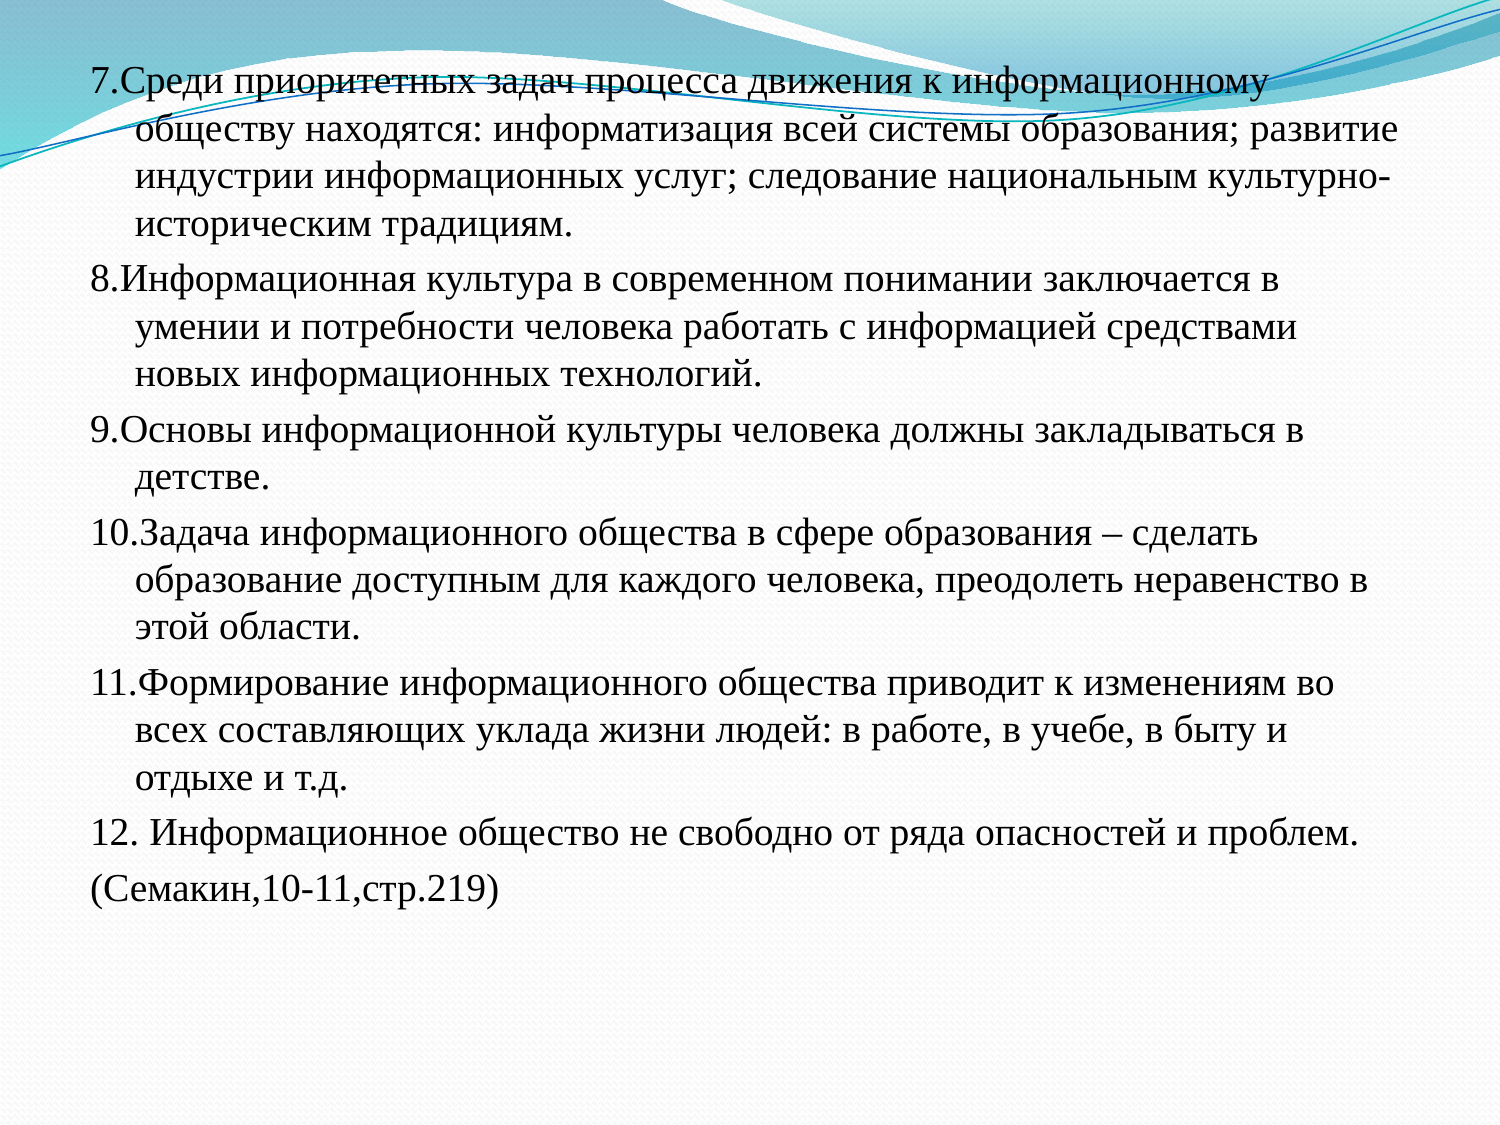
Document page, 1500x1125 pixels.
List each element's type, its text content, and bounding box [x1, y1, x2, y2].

list 7.Среди приоритетных задач процесса движения к информационному обществу находятся: информатизация всей системы образования; развитие индустрии информационных услуг; следование национальным культурно-историческим традициям. 8.Информационная культура в современном понимании заключается в умении и потребности человека работать с информацией средствами новых информационных технологий. 9.Основы информационной культуры человека должны закладываться в детстве. 10.Задача информационного общества в сфере образования – сделать образование доступным для каждого человека, преодолеть неравенство в этой области. 11.Формирование информационного общества приводит к изменениям во всех составляющих уклада жизни людей: в работе, в учебе, в быту и отдыхе и т.д. 12. Информационное общество не свободно от ряда опасностей и проблем. (Семакин,10-11,стр.219) [74, 46, 1426, 1038]
